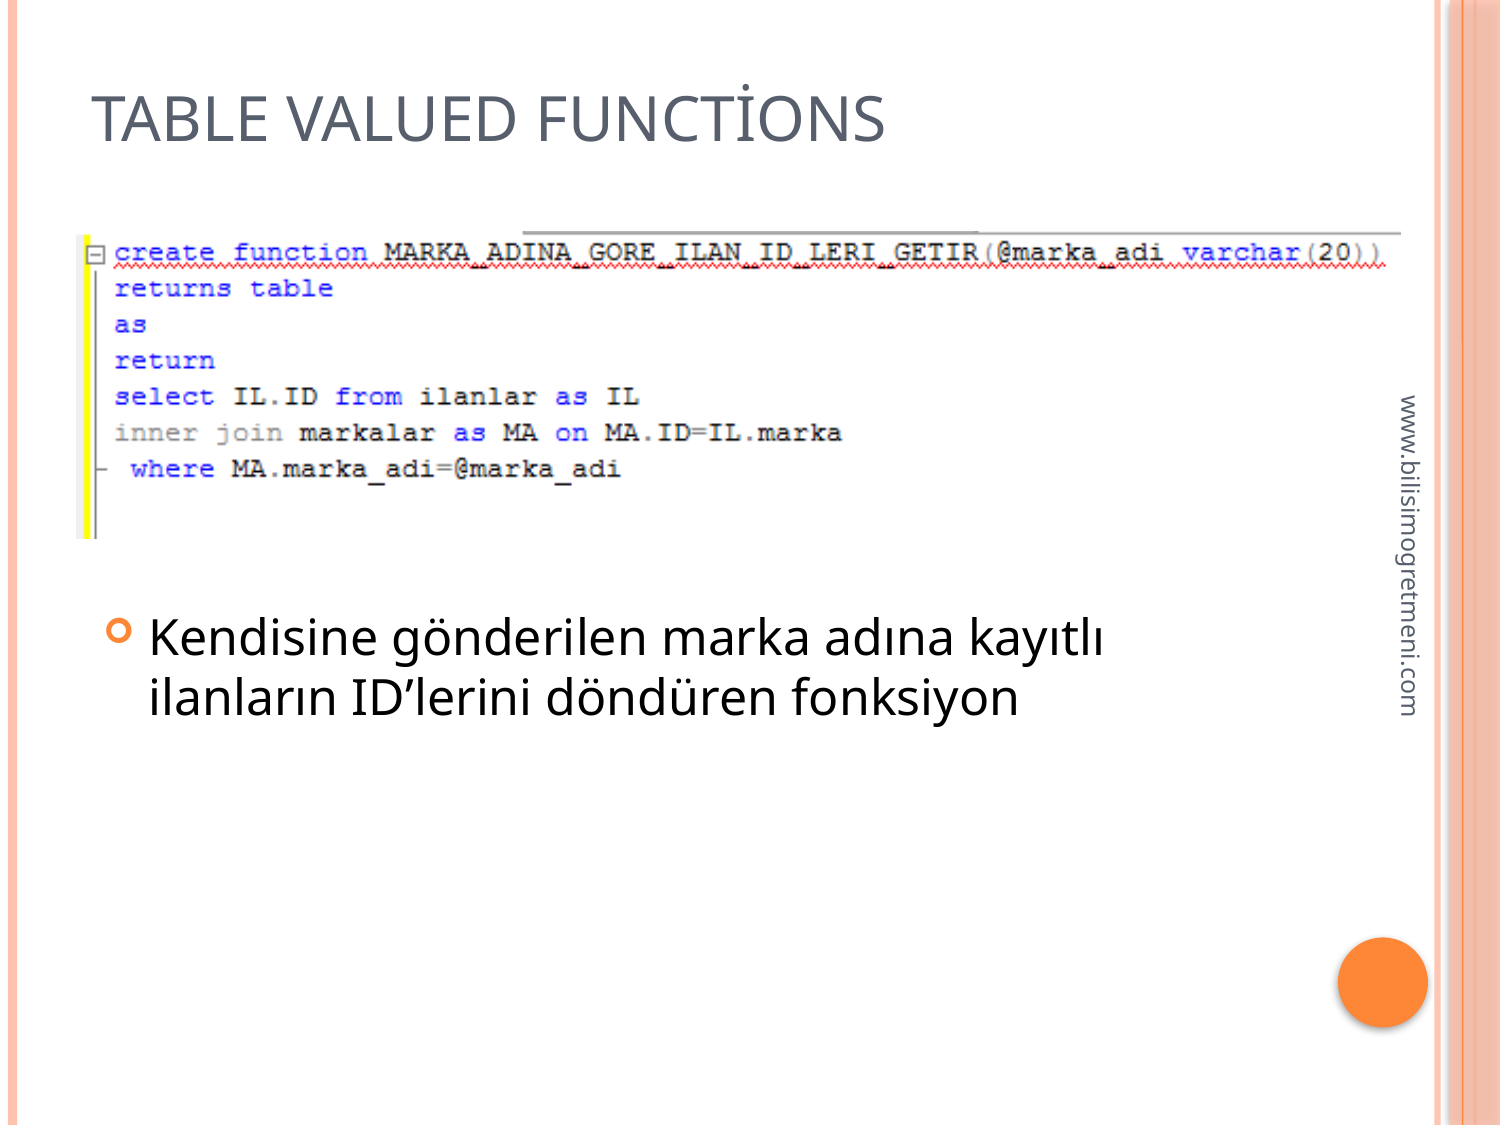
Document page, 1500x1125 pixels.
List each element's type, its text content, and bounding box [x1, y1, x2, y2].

title Table valued functions [76, 42, 1302, 162]
footer www.bilisimogretmeni.com [1379, 380, 1440, 906]
list Kendisine gönderilen marka adına kayıtlı ilanların ID’lerini döndüren fonksiyon [88, 597, 1314, 1071]
picture [76, 231, 1401, 540]
